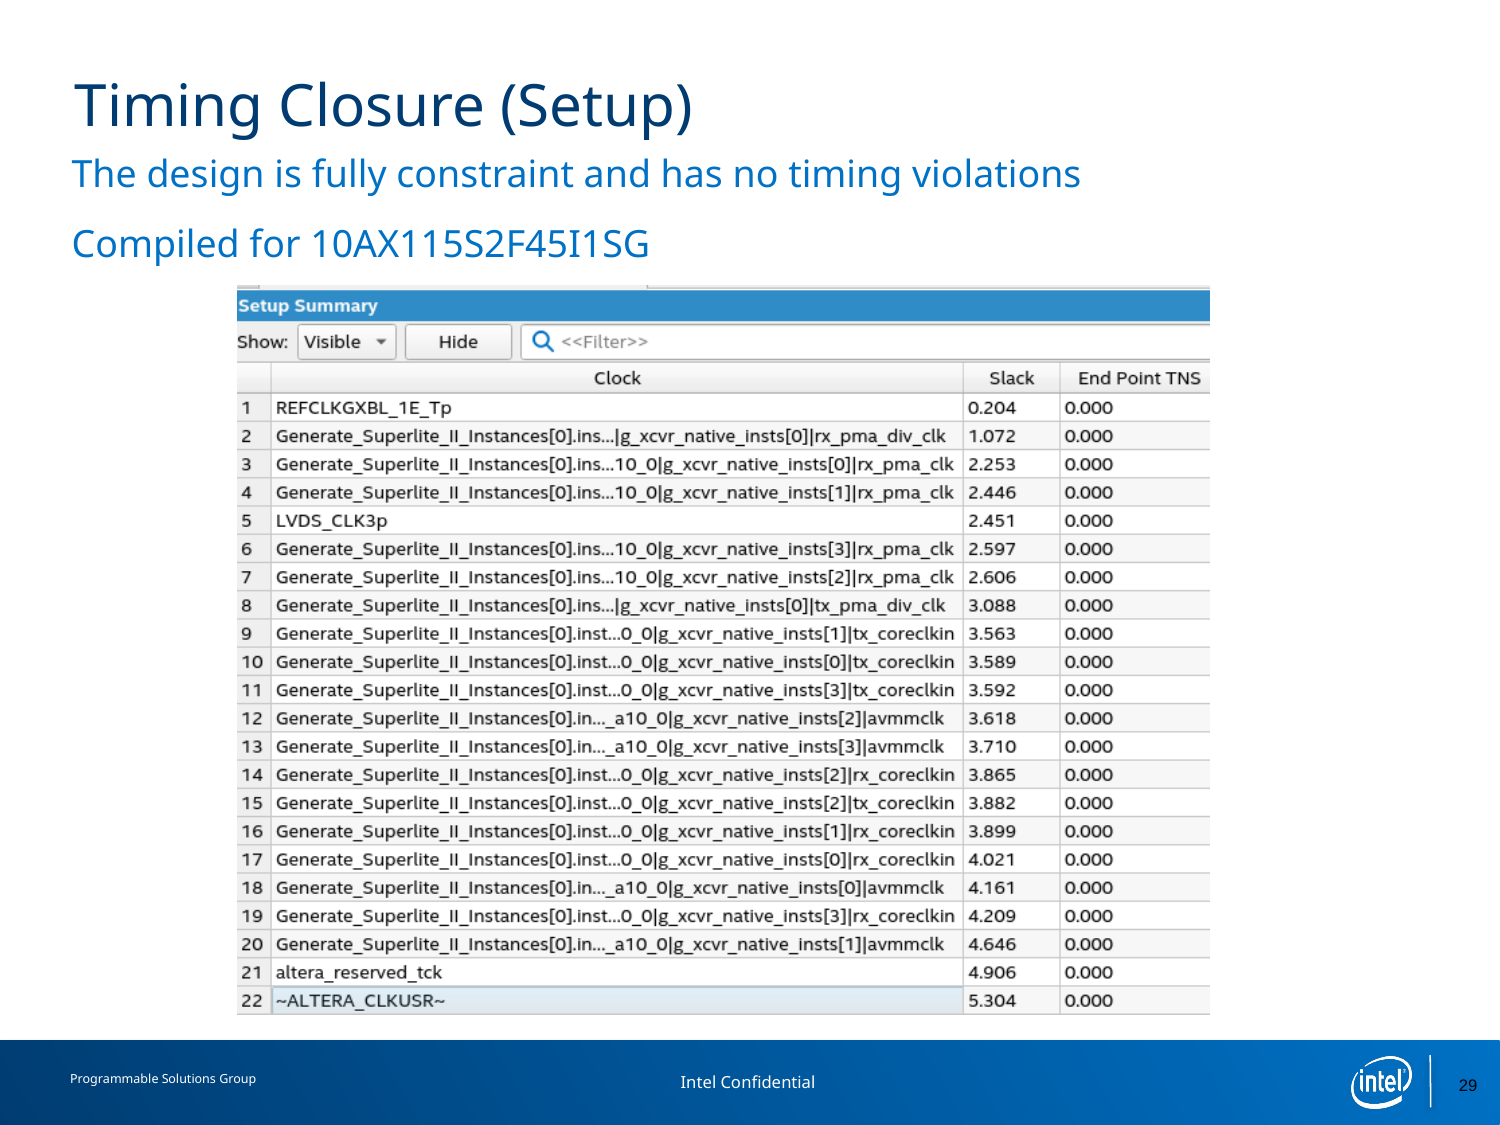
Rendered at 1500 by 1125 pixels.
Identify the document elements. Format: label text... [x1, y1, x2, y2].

list The design is fully constraint and has no timing violations Compiled for 10AX115S2F45I1SG [71, 149, 1467, 975]
slide_number 29 [1127, 1055, 1478, 1116]
picture [237, 285, 1210, 1016]
title Timing Closure (Setup) [74, 67, 1425, 149]
